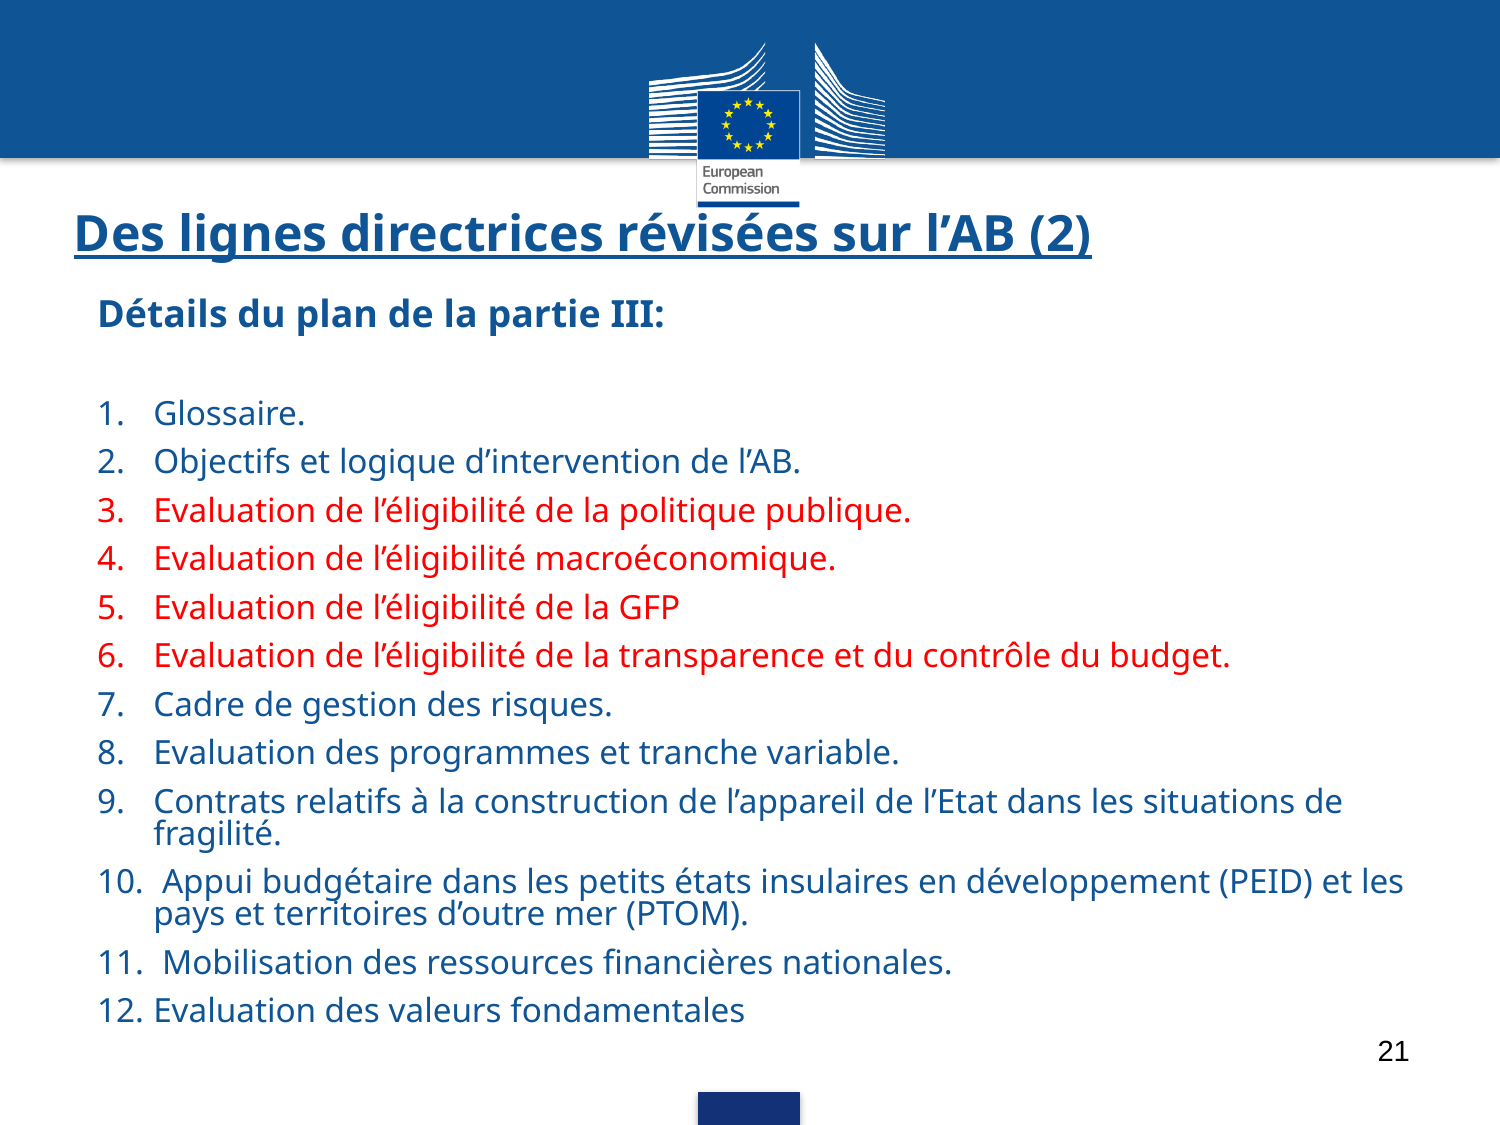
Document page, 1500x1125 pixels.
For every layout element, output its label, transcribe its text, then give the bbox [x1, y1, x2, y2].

slide_number 21 [1074, 1024, 1426, 1103]
picture [649, 42, 885, 160]
title Des lignes directrices révisées sur l’AB (2) [0, 160, 1500, 303]
list Détails du plan de la partie III: 1. Glossaire. 2. Objectifs et logique d’intervention de l’AB. 3. Evaluation de l’éligibilité de la politique publique. 4. Evaluation de l’éligibilité macroéconomique. 5. Evaluation de l’éligibilité de la GFP 6. Evaluation de l’éligibilité de la transparence et du contrôle du budget. 7. Cadre de gestion des risques. 8. Evaluation des programmes et tranche variable. 9. Contrats relatifs à la construction de l’appareil de l’Etat dans les situations de fragilité. 10. Appui budgétaire dans les petits états insulaires en développement (PEID) et les pays et territoires d’outre mer (PTOM). Mobilisation des ressources financières nationales. Evaluation des valeurs fondamentales [81, 290, 1433, 1095]
